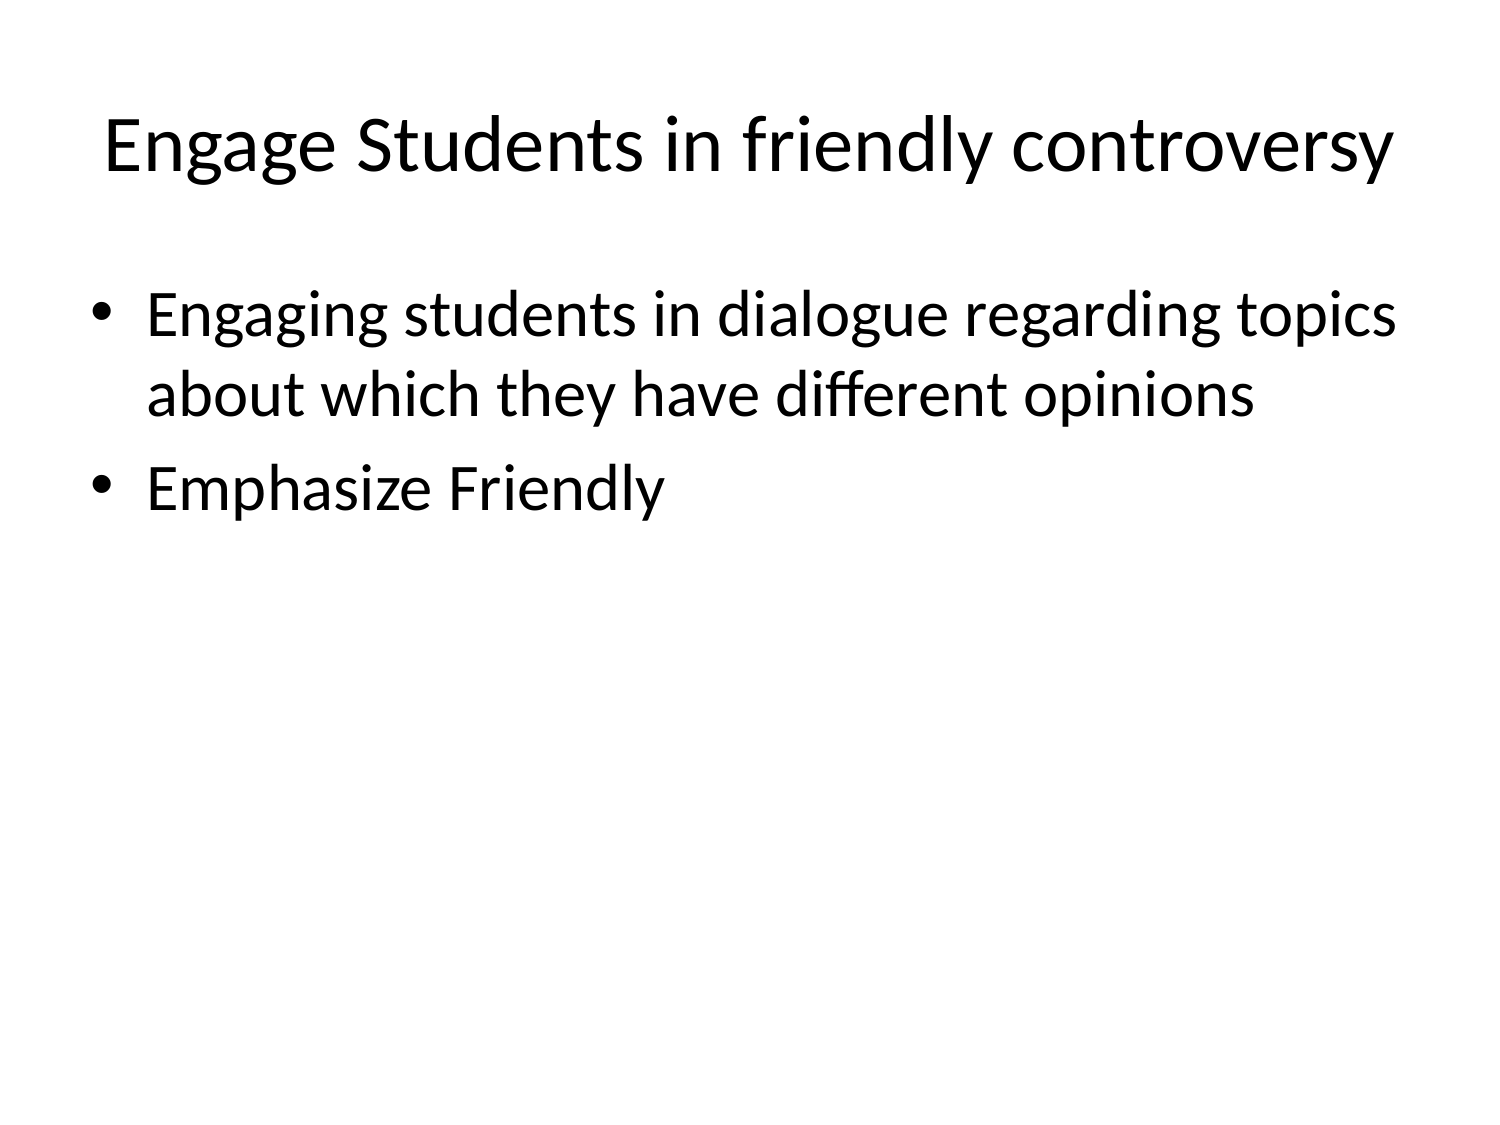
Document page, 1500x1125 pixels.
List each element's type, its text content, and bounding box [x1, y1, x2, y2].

list Engaging students in dialogue regarding topics about which they have different opinions Emphasize Friendly [75, 262, 1425, 1005]
title Engage Students in friendly controversy [75, 45, 1425, 233]
